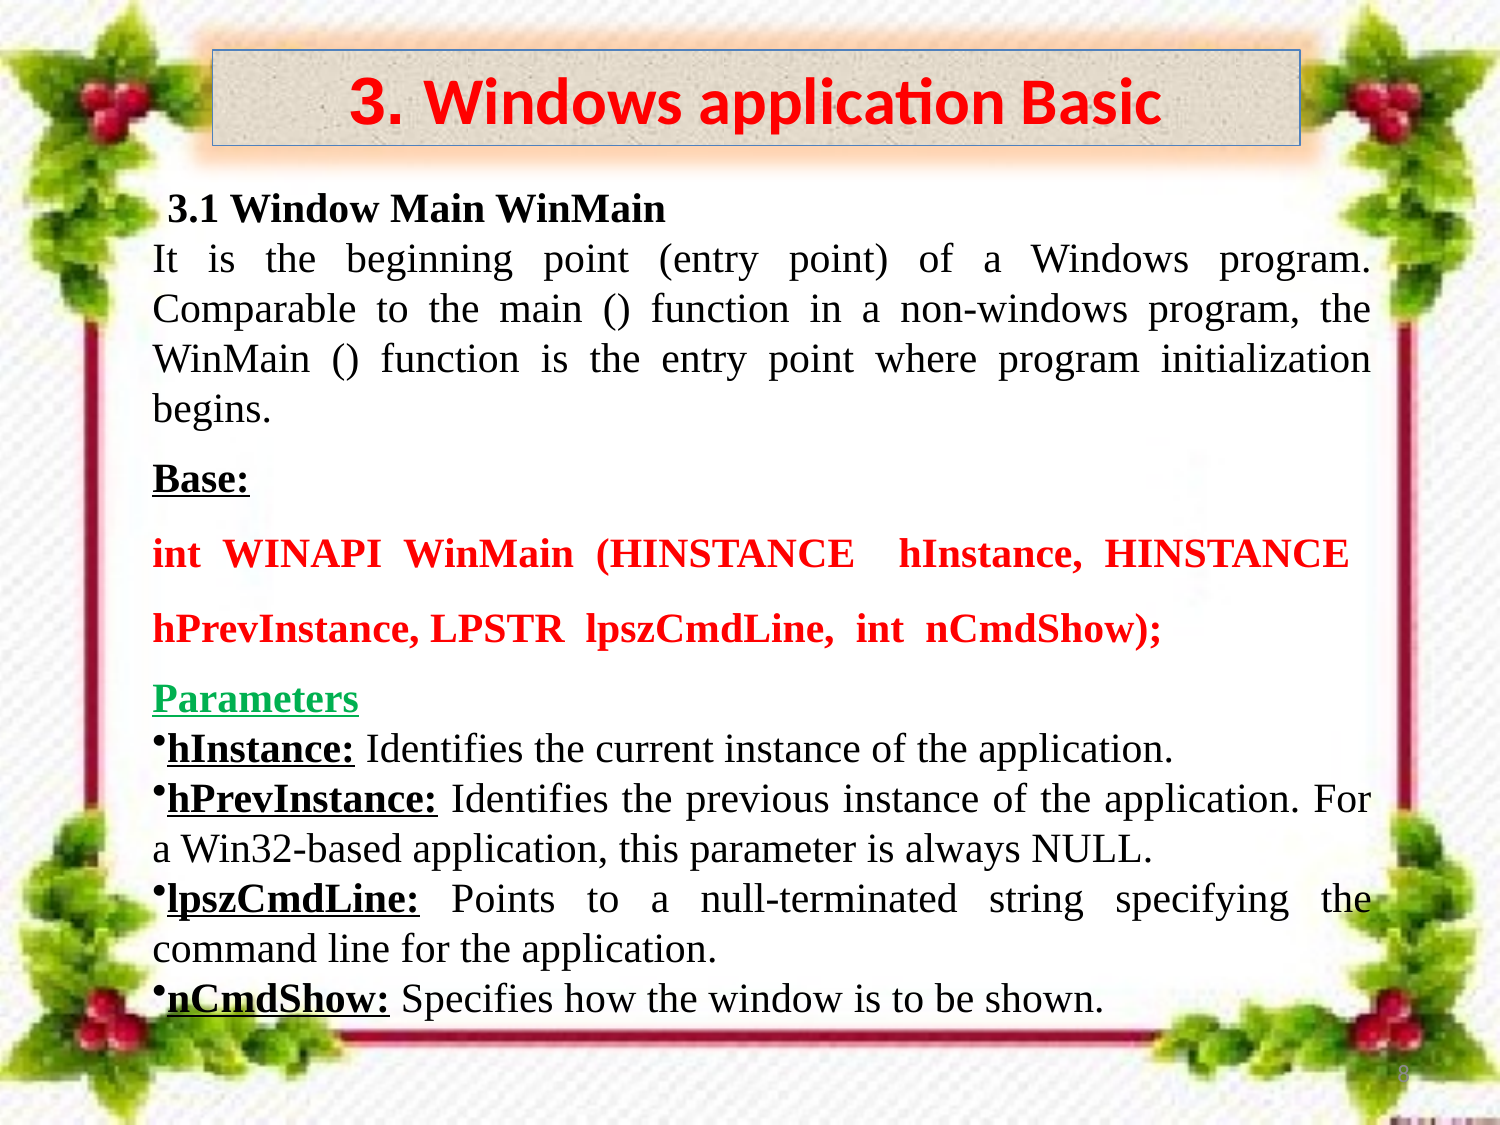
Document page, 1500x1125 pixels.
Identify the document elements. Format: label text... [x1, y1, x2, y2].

picture [0, 0, 1500, 1125]
text_box 3.1 Window Main WinMain It is the beginning point (entry point) of a Windows program. Comparable to the main () function in a non-windows program, the WinMain () function is the entry point where program initialization begins. Base: int WINAPI WinMain (HINSTANCE hInstance, HINSTANCE hPrevInstance, LPSTR lpszCmdLine, int nCmdShow); Parameters hInstance: Identifies the current instance of the application. hPrevInstance: Identifies the previous instance of the application. For a Win32-based application, this parameter is always NULL. lpszCmdLine: Points to a null-terminated string specifying the command line for the application. nCmdShow: Specifies how the window is to be shown. [137, 173, 1388, 1029]
slide_number 8 [1074, 1042, 1425, 1103]
text_box 3. Windows application Basic [212, 49, 1301, 146]
